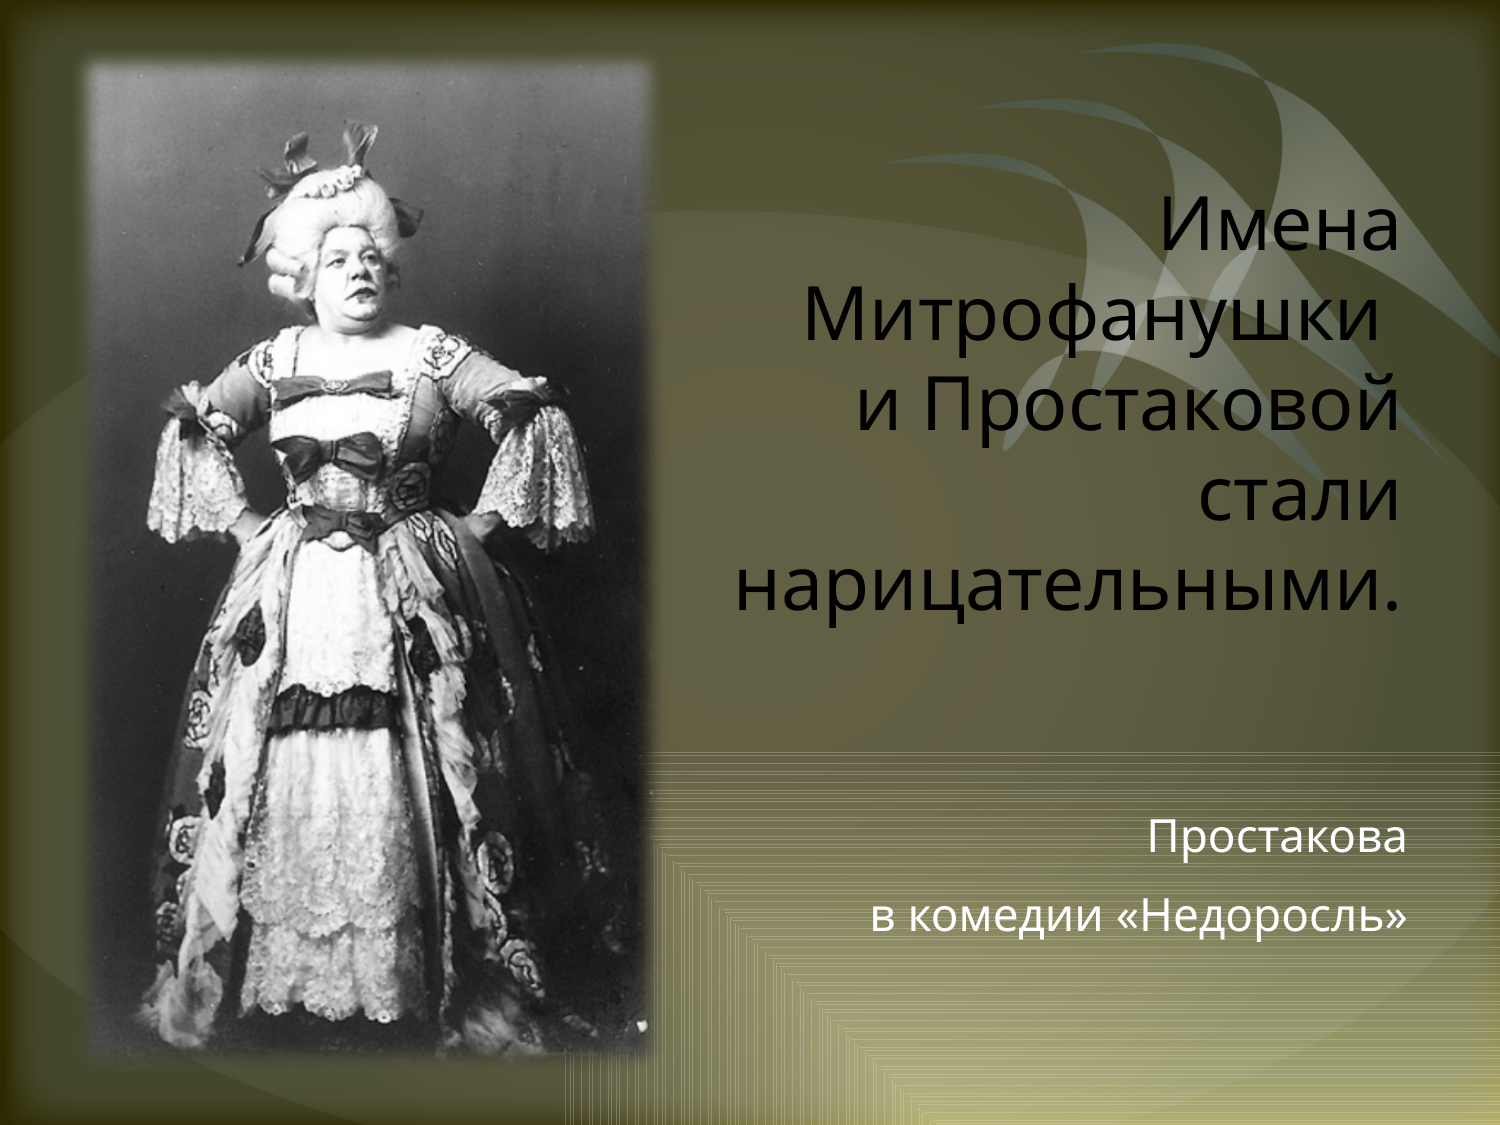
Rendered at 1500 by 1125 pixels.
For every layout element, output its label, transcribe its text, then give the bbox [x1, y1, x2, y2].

subtitle Простакова в комедии «Недоросль» [714, 798, 1424, 976]
picture [0, 0, 1500, 1125]
title Имена Митрофанушки и Простаковой стали нарицательными. [714, 149, 1418, 633]
